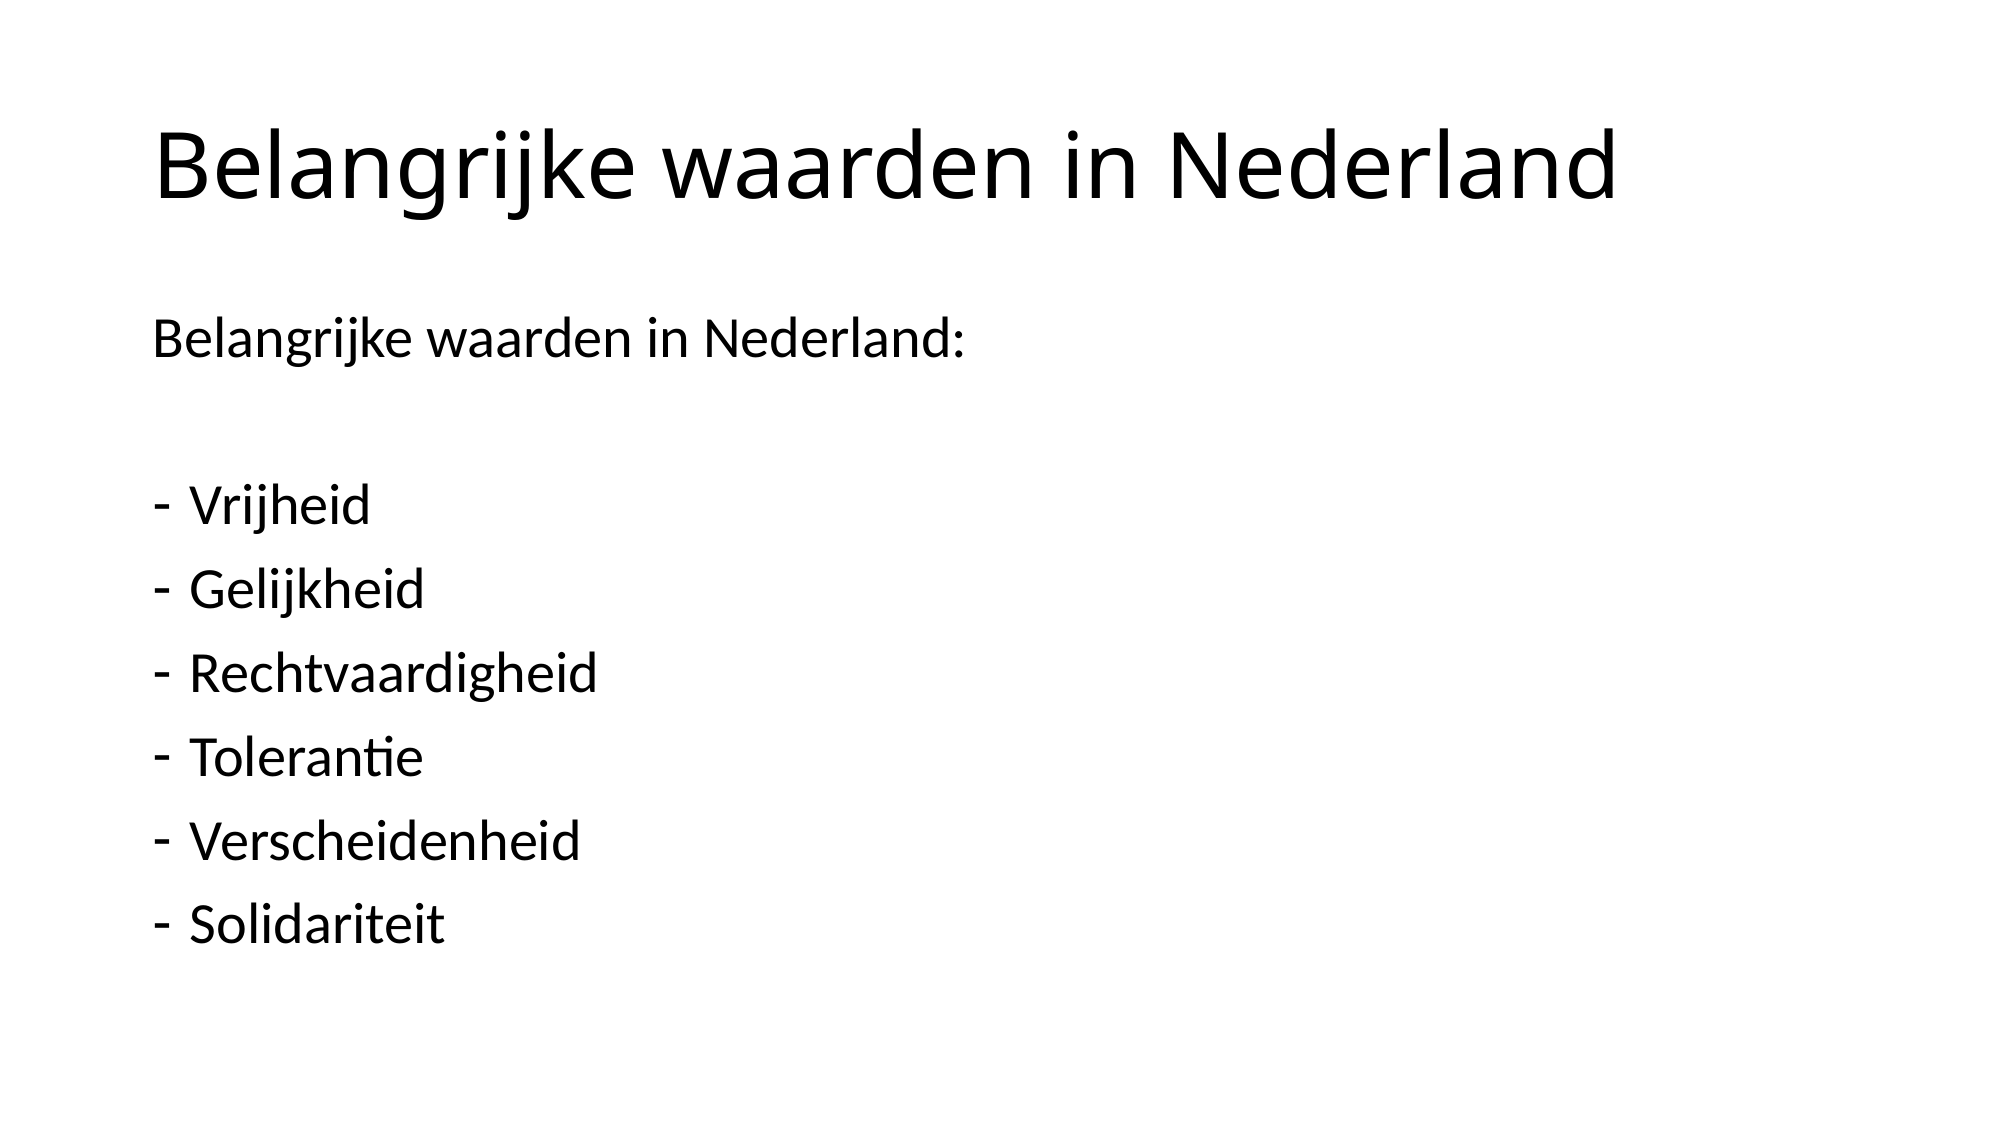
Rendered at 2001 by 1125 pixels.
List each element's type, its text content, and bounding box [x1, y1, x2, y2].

list Belangrijke waarden in Nederland: Vrijheid Gelijkheid Rechtvaardigheid Tolerantie Verscheidenheid Solidariteit [137, 299, 1863, 1014]
title Belangrijke waarden in Nederland [137, 59, 1863, 278]
